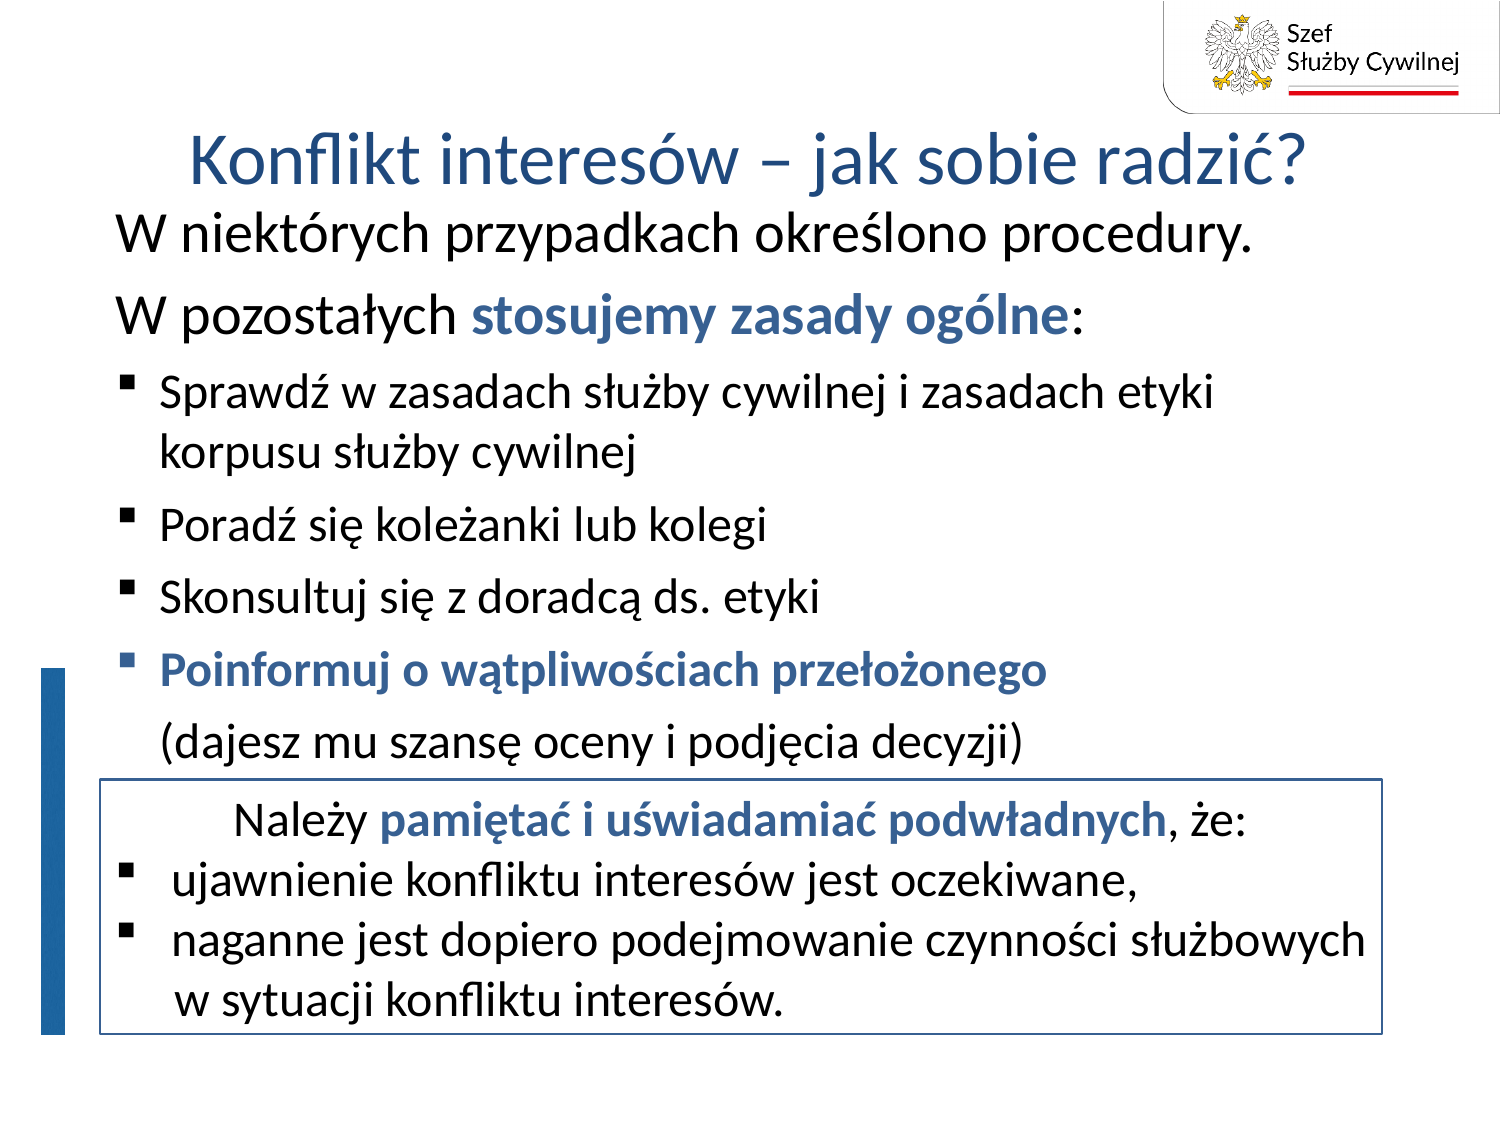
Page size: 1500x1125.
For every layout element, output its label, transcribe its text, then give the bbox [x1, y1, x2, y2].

picture [1163, 0, 1500, 114]
text_box W niektórych przypadkach określono procedury. W pozostałych stosujemy zasady ogólne: Sprawdź w zasadach służby cywilnej i zasadach etyki korpusu służby cywilnej Poradź się koleżanki lub kolegi Skonsultuj się z doradcą ds. etyki Poinformuj o wątpliwościach przełożonego (dajesz mu szansę oceny i podjęcia decyzji) [101, 186, 1383, 777]
title Konflikt interesów – jak sobie radzić? [100, 101, 1400, 227]
text_box Należy pamiętać i uświadamiać podwładnych, że: ujawnienie konfliktu interesów jest oczekiwane, naganne jest dopiero podejmowanie czynności służbowych w sytuacji konfliktu interesów. [100, 779, 1382, 1035]
picture [41, 668, 65, 1035]
